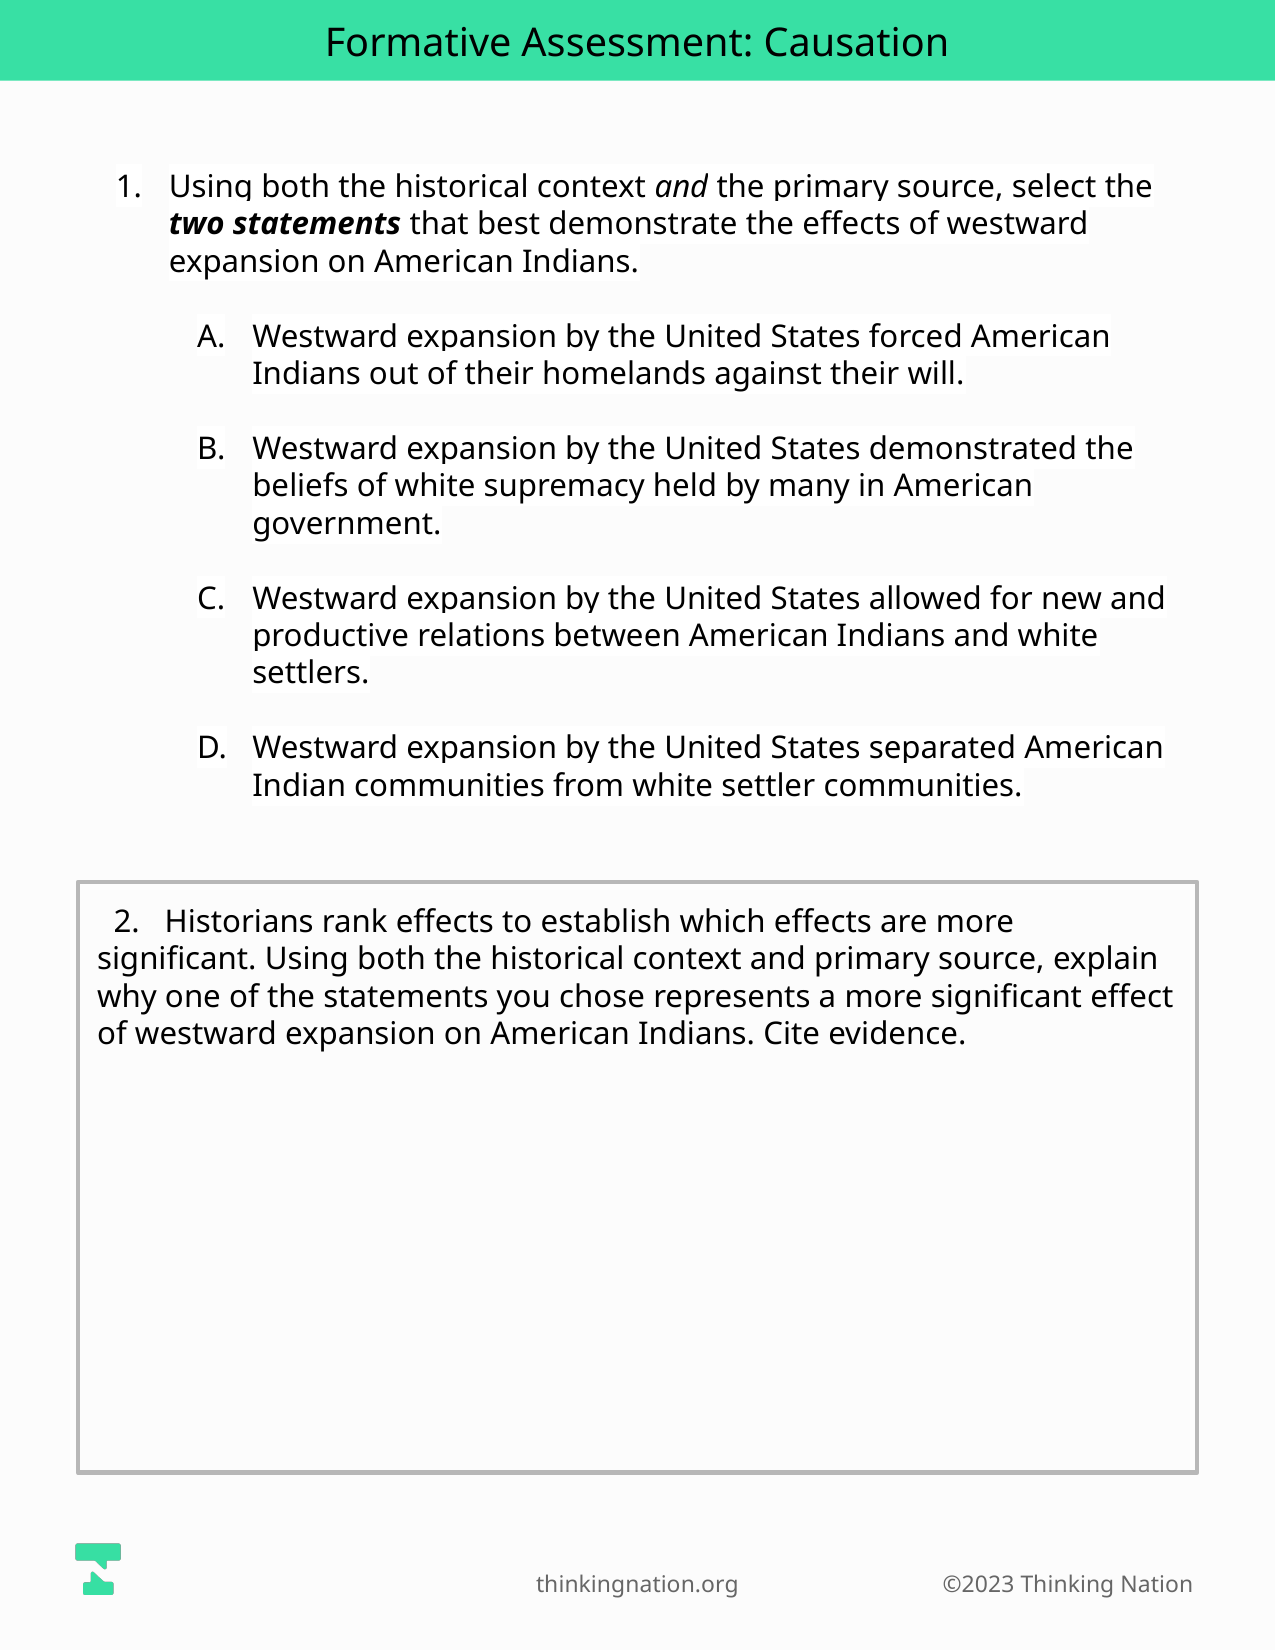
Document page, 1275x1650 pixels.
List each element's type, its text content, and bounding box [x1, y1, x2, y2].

picture [62, 1533, 134, 1605]
text_box thinkingnation.org [486, 1553, 789, 1605]
text_box Using both the historical context and the primary source, select the two statements that best demonstrate the effects of westward expansion on American Indians. Westward expansion by the United States forced American Indians out of their homelands against their will. Westward expansion by the United States demonstrated the beliefs of white supremacy held by many in American government. Westward expansion by the United States allowed for new and productive relations between American Indians and white settlers. Westward expansion by the United States separated American Indian communities from white settler communities. [78, 150, 1197, 850]
text_box Formative Assessment: Causation [0, 0, 1275, 81]
text_box ©2023 Thinking Nation [907, 1553, 1210, 1605]
text_box 2. Historians rank effects to establish which effects are more significant. Using both the historical context and primary source, explain why one of the statements you chose represents a more significant effect of westward expansion on American Indians. Cite evidence. [78, 882, 1197, 1473]
